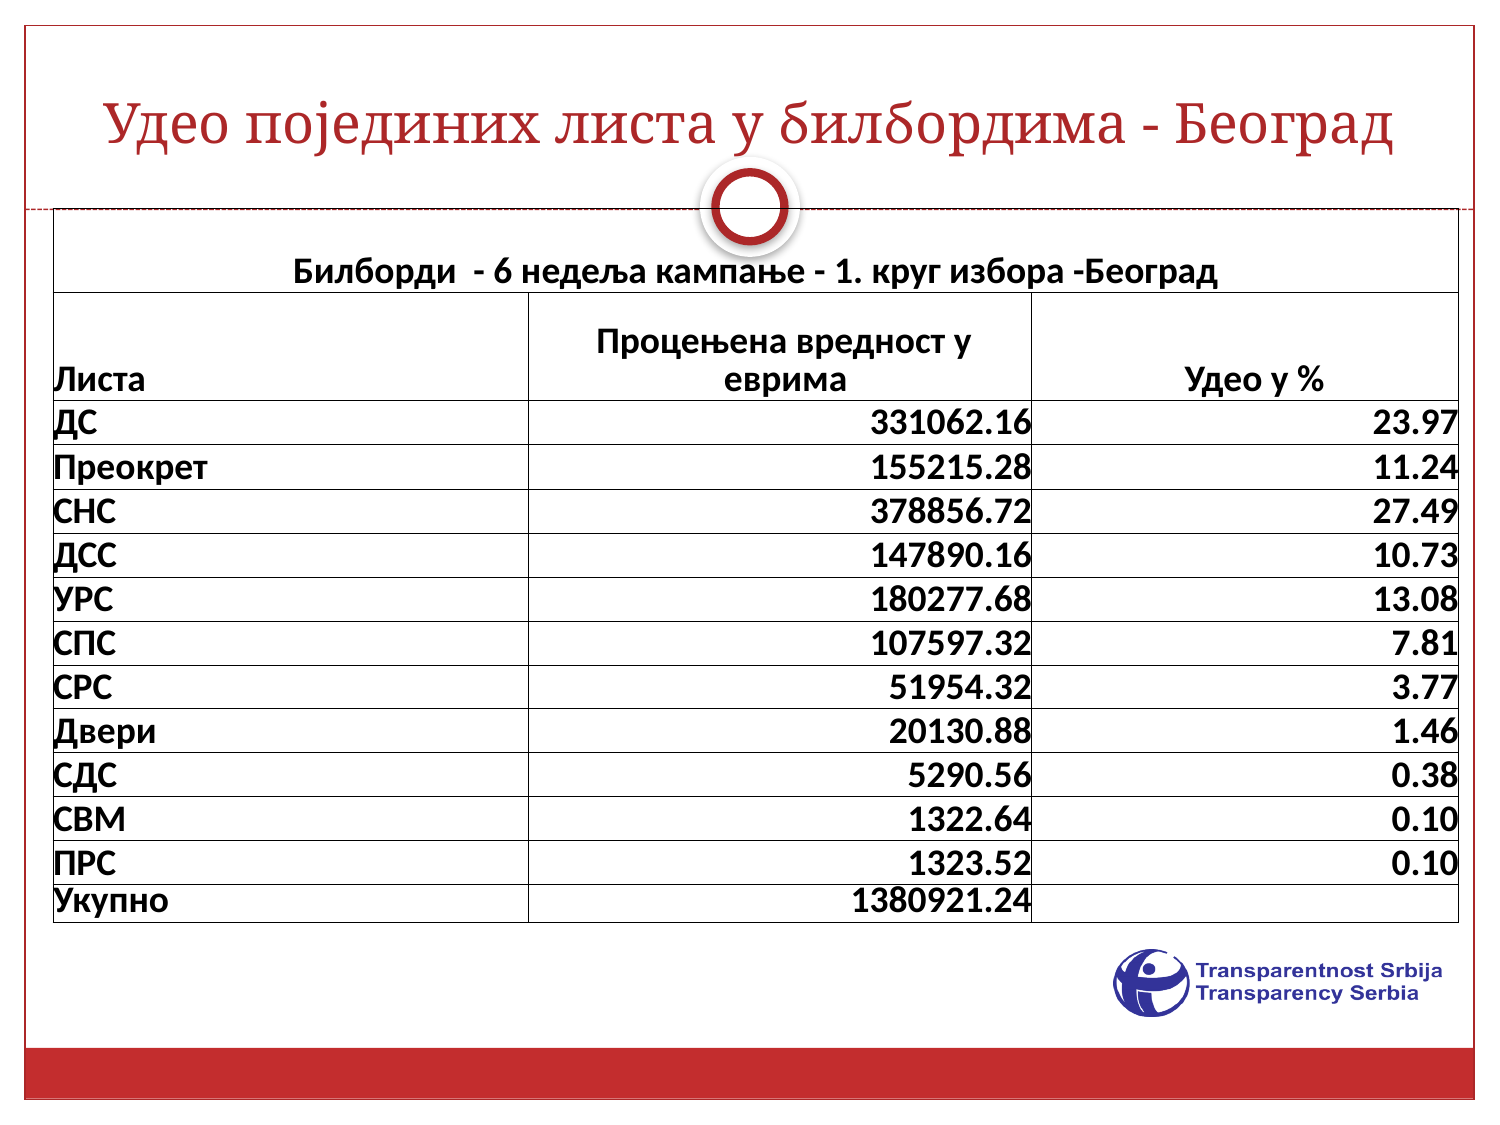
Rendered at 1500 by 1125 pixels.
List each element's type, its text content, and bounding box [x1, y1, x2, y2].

table_cell 3.77 [1032, 666, 1458, 708]
table_cell Укупно [54, 885, 528, 922]
table_cell 331062.16 [529, 401, 1031, 444]
table_cell Удео у % [1032, 293, 1458, 400]
table_header Билборди - 6 недеља кампање - 1. круг избора -Београд [54, 209, 1458, 292]
table_cell Двери [54, 709, 528, 752]
table_cell Преокрет [54, 445, 528, 489]
table_cell 11.24 [1032, 445, 1458, 489]
table_cell 27.49 [1032, 490, 1458, 533]
table_cell 51954.32 [529, 666, 1031, 708]
table_cell ДС [54, 401, 528, 444]
table_cell 10.73 [1032, 534, 1458, 577]
table_cell 0.10 [1032, 797, 1458, 840]
table_cell ДСС [54, 534, 528, 577]
table_cell 13.08 [1032, 578, 1458, 621]
table_cell 23.97 [1032, 401, 1458, 444]
table_cell 180277.68 [529, 578, 1031, 621]
table_cell УРС [54, 578, 528, 621]
table_cell 5290.56 [529, 753, 1031, 796]
table_cell Процењена вредност у еврима [529, 293, 1031, 400]
table_cell 1323.52 [529, 841, 1031, 884]
table_cell 155215.28 [529, 445, 1031, 489]
table_cell 1380921.24 [529, 885, 1031, 922]
table_cell 20130.88 [529, 709, 1031, 752]
table_cell 7.81 [1032, 622, 1458, 665]
table_cell СВМ [54, 797, 528, 840]
table_cell СРС [54, 666, 528, 708]
table_cell 107597.32 [529, 622, 1031, 665]
table_cell СПС [54, 622, 528, 665]
table_cell ПРС [54, 841, 528, 884]
table_cell 378856.72 [529, 490, 1031, 533]
table_cell [1032, 885, 1458, 922]
table_cell Листа [54, 293, 528, 400]
table_cell 0.10 [1032, 841, 1458, 884]
table_cell 147890.16 [529, 534, 1031, 577]
title Удео појединих листа у билбордима - Београд [49, 37, 1450, 162]
table_cell СНС [54, 490, 528, 533]
table_cell 0.38 [1032, 753, 1458, 796]
table_cell 1.46 [1032, 709, 1458, 752]
table_cell СДС [54, 753, 528, 796]
table_cell 1322.64 [529, 797, 1031, 840]
picture [1113, 949, 1442, 1017]
